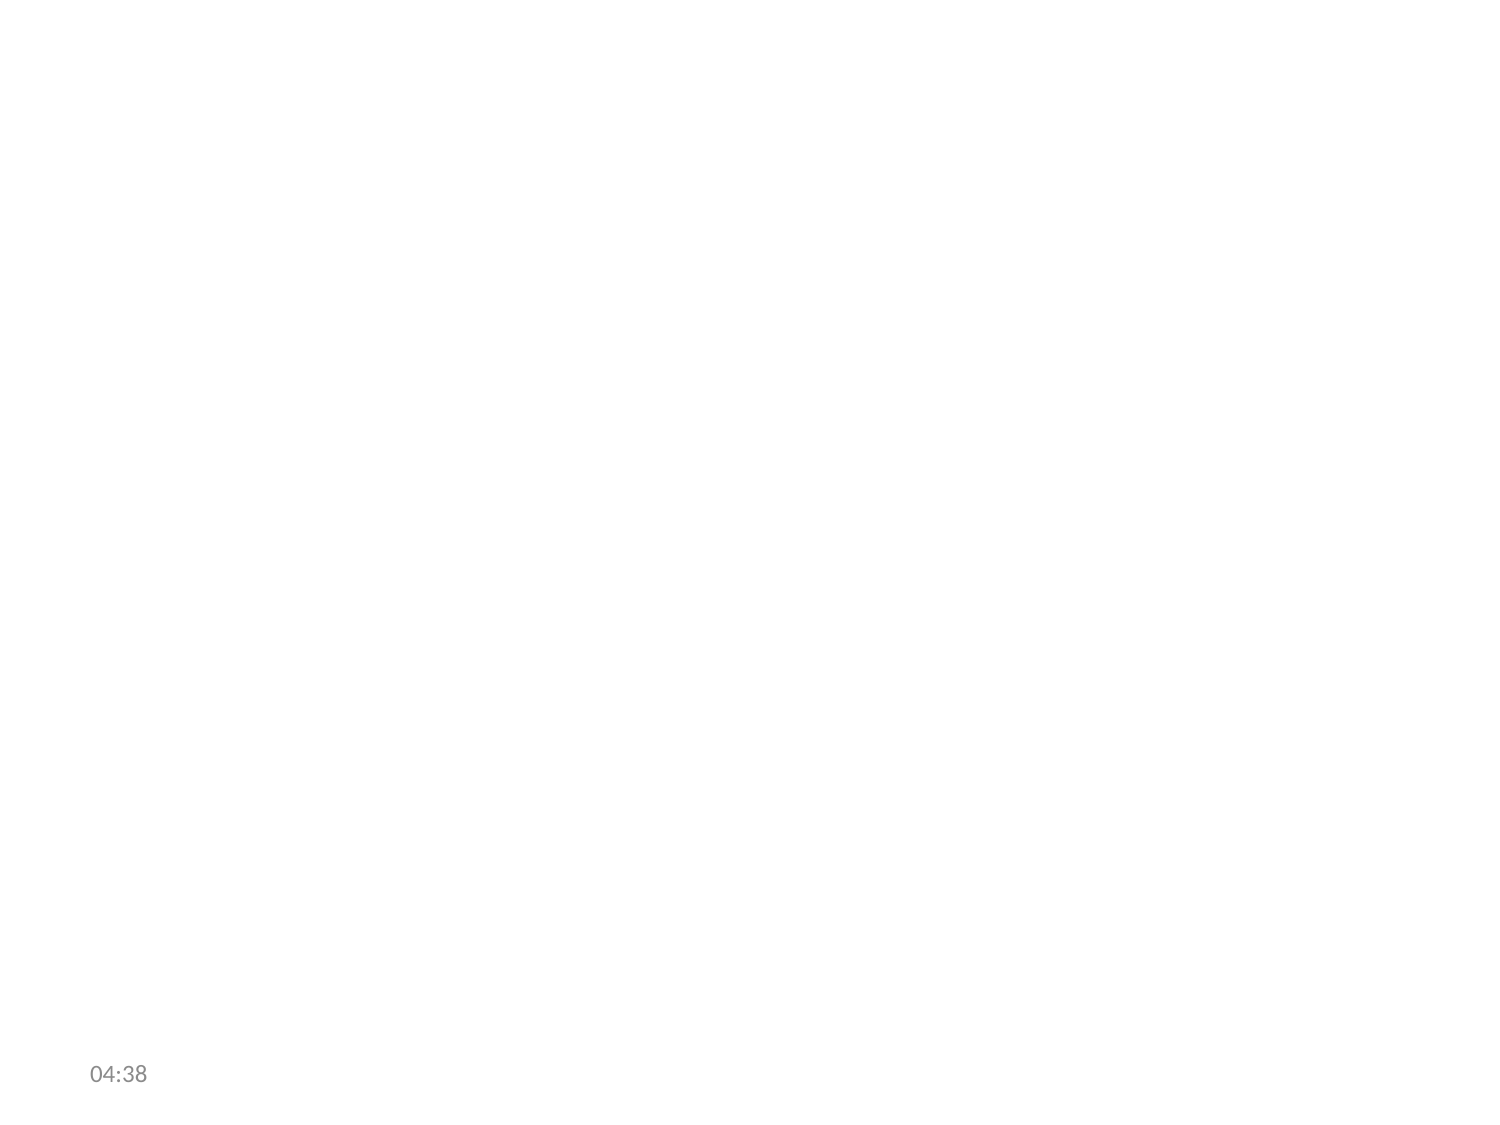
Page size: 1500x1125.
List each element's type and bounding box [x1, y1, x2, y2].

slide_number [75, 1042, 425, 1103]
